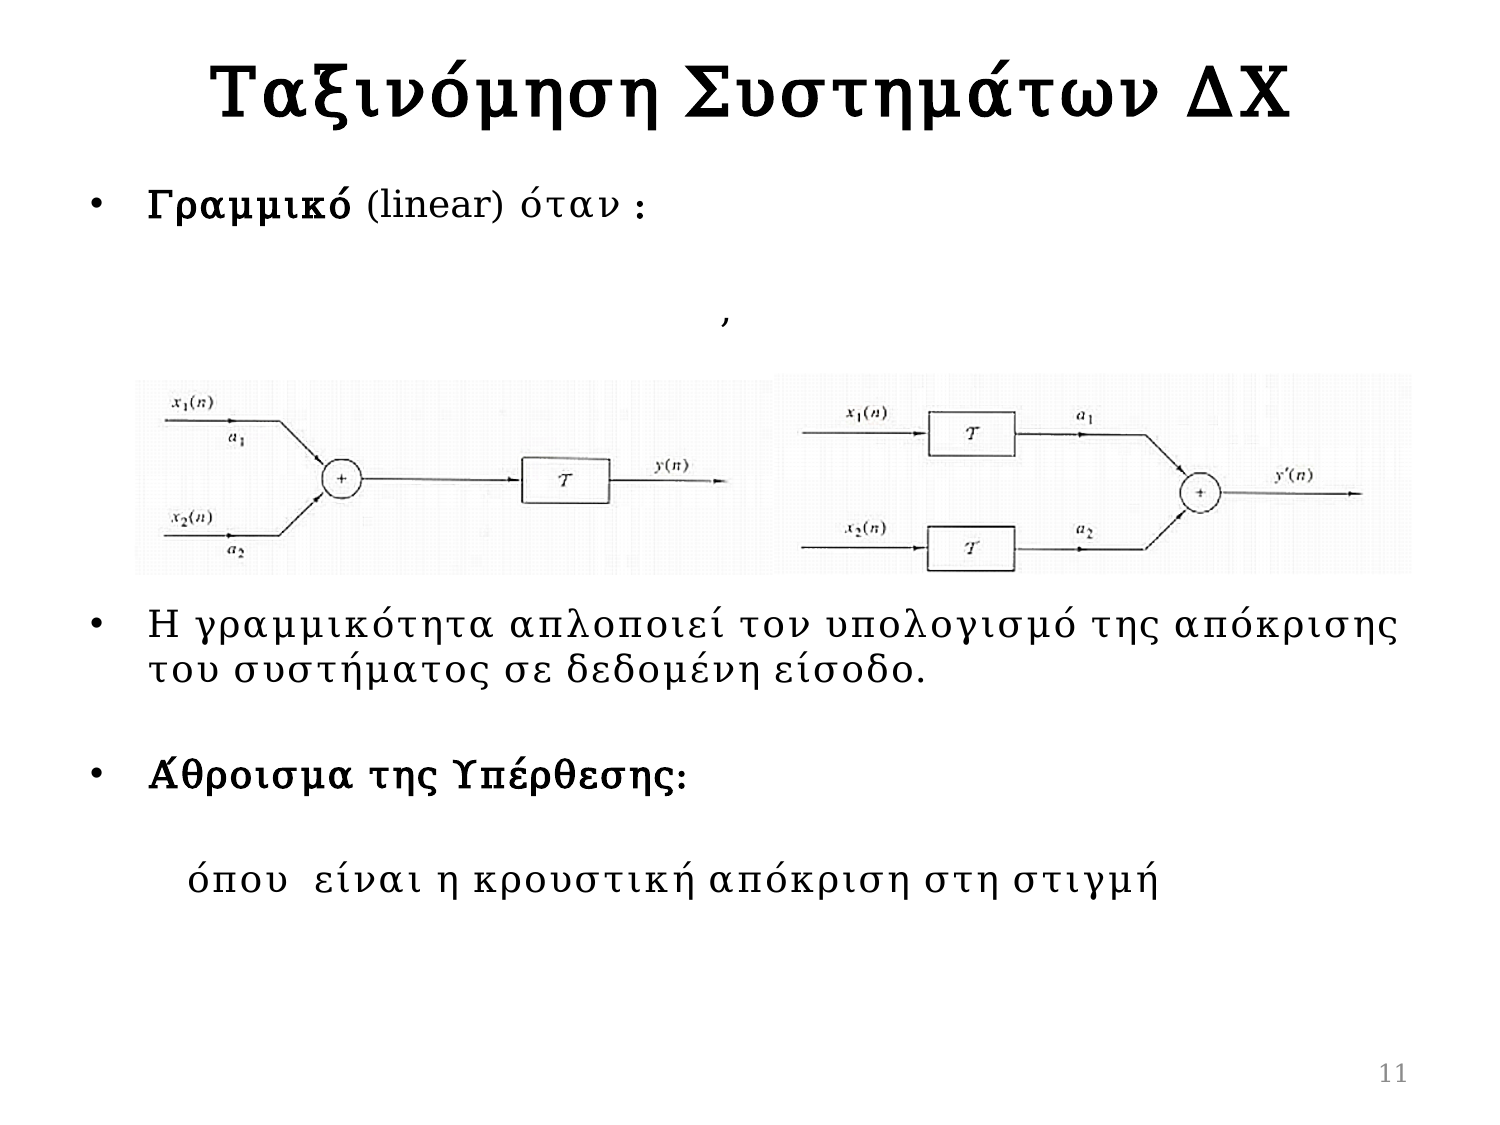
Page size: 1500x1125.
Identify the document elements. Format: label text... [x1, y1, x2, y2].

title Ταξινόμηση Συστημάτων ΔΧ [75, 19, 1425, 159]
picture [133, 373, 1414, 575]
slide_number 11 [1222, 1042, 1425, 1103]
